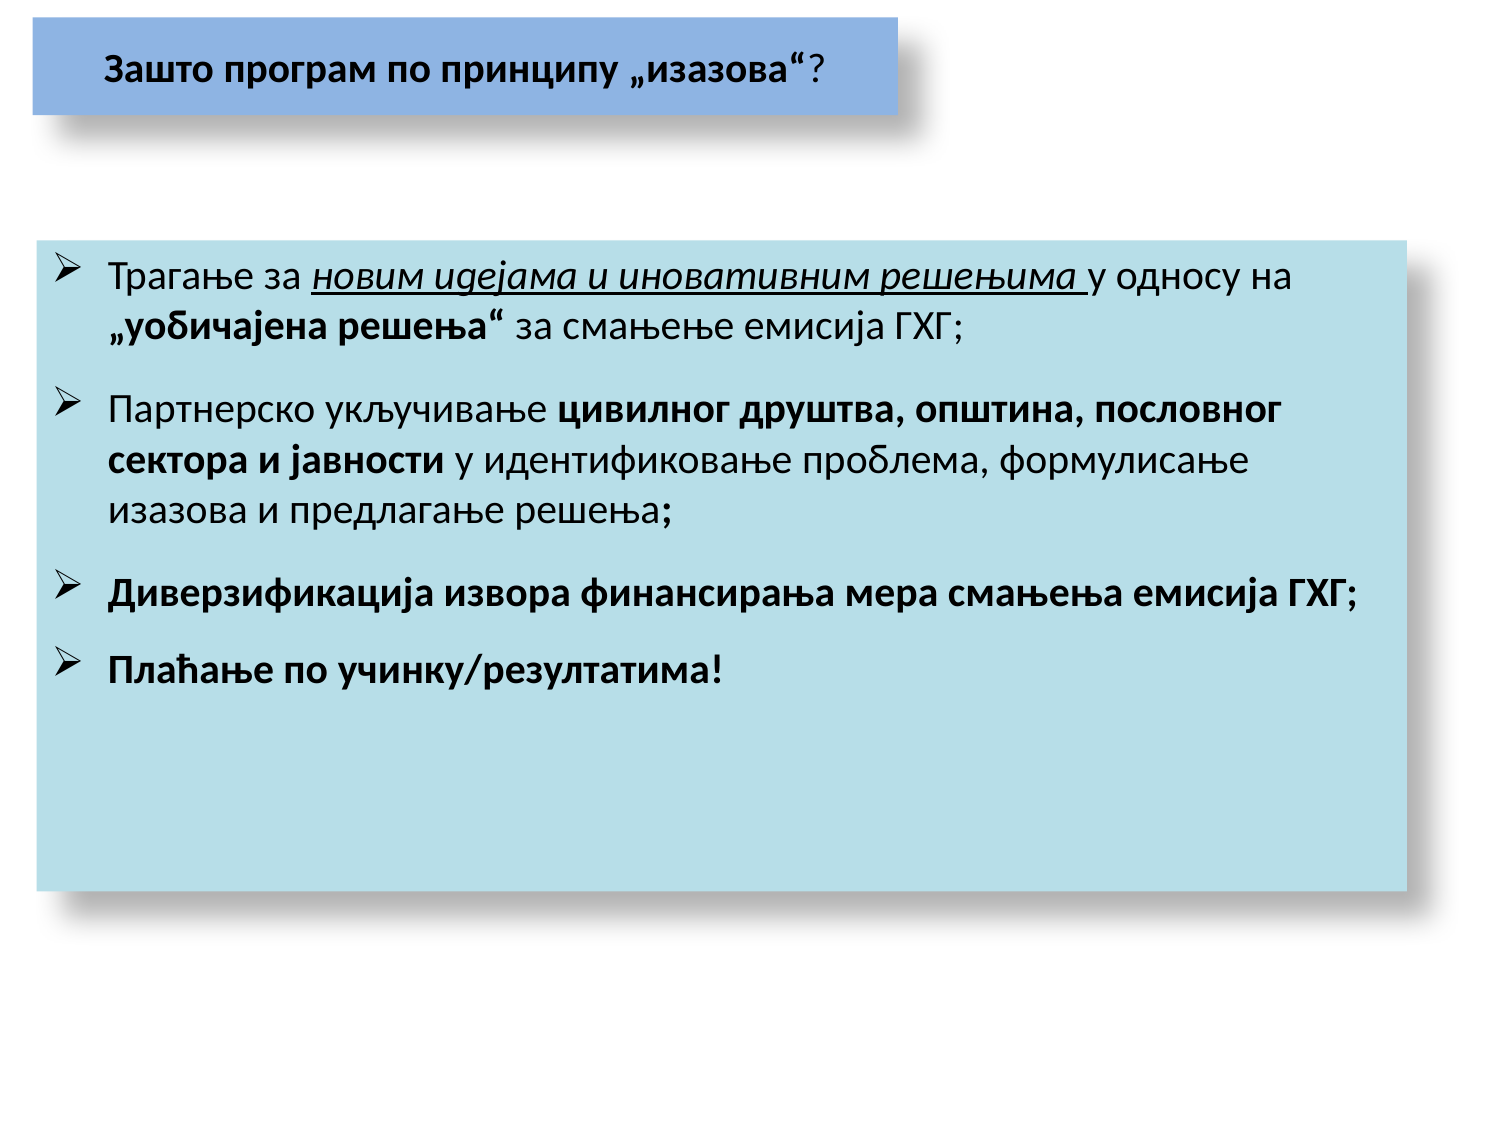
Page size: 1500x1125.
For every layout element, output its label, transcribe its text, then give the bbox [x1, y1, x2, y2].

title Зашто програм по принципу „изазова“? [32, 17, 899, 116]
list Трагање за новим идејама и иновативним решењима у односу на „уобичајена решења“ за смањење емисија ГХГ; Партнерско укључивање цивилног друштва, општина, пословног сектора и јавности у идентификовање проблема, формулисање изазова и предлагање решења; Диверзификација извора финансирања мера смањења емисија ГХГ; Плаћање по учинку/резултатима! [36, 240, 1408, 892]
